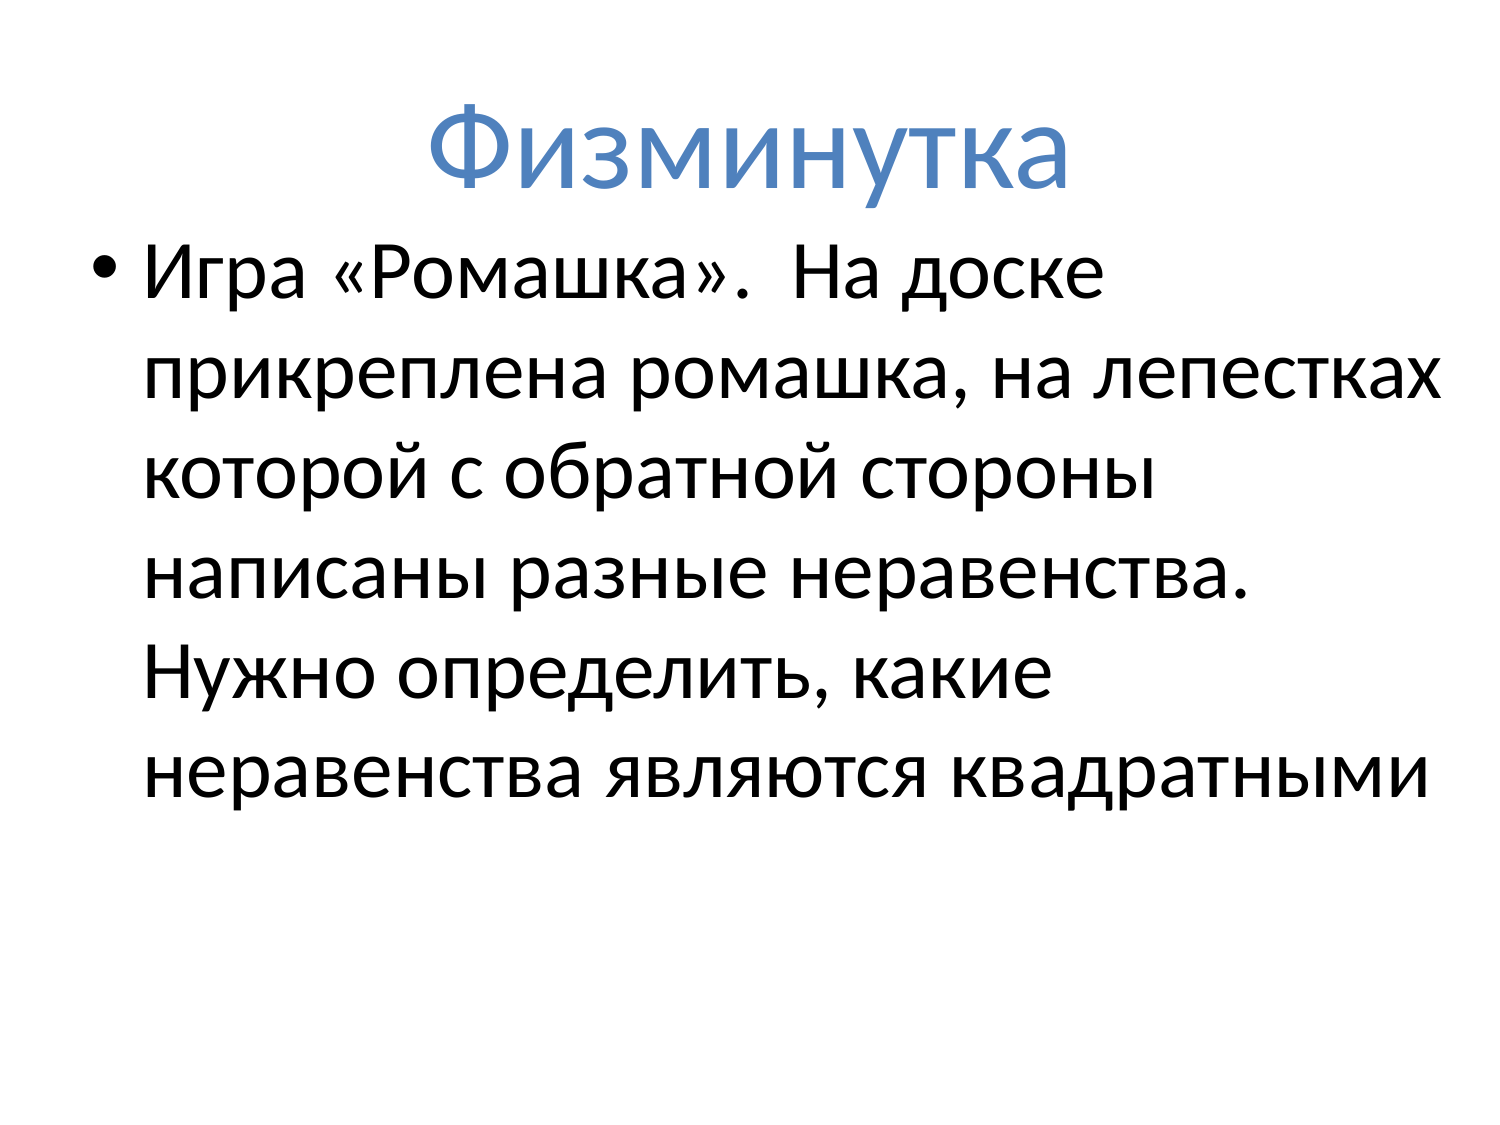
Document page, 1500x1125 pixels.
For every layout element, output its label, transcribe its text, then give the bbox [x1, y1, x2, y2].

title Физминутка [75, 45, 1425, 208]
list Игра «Ромашка». На доске прикреплена ромашка, на лепестках которой с обратной стороны написаны разные неравенства. Нужно определить, какие неравенства являются квадратными [75, 208, 1471, 1094]
